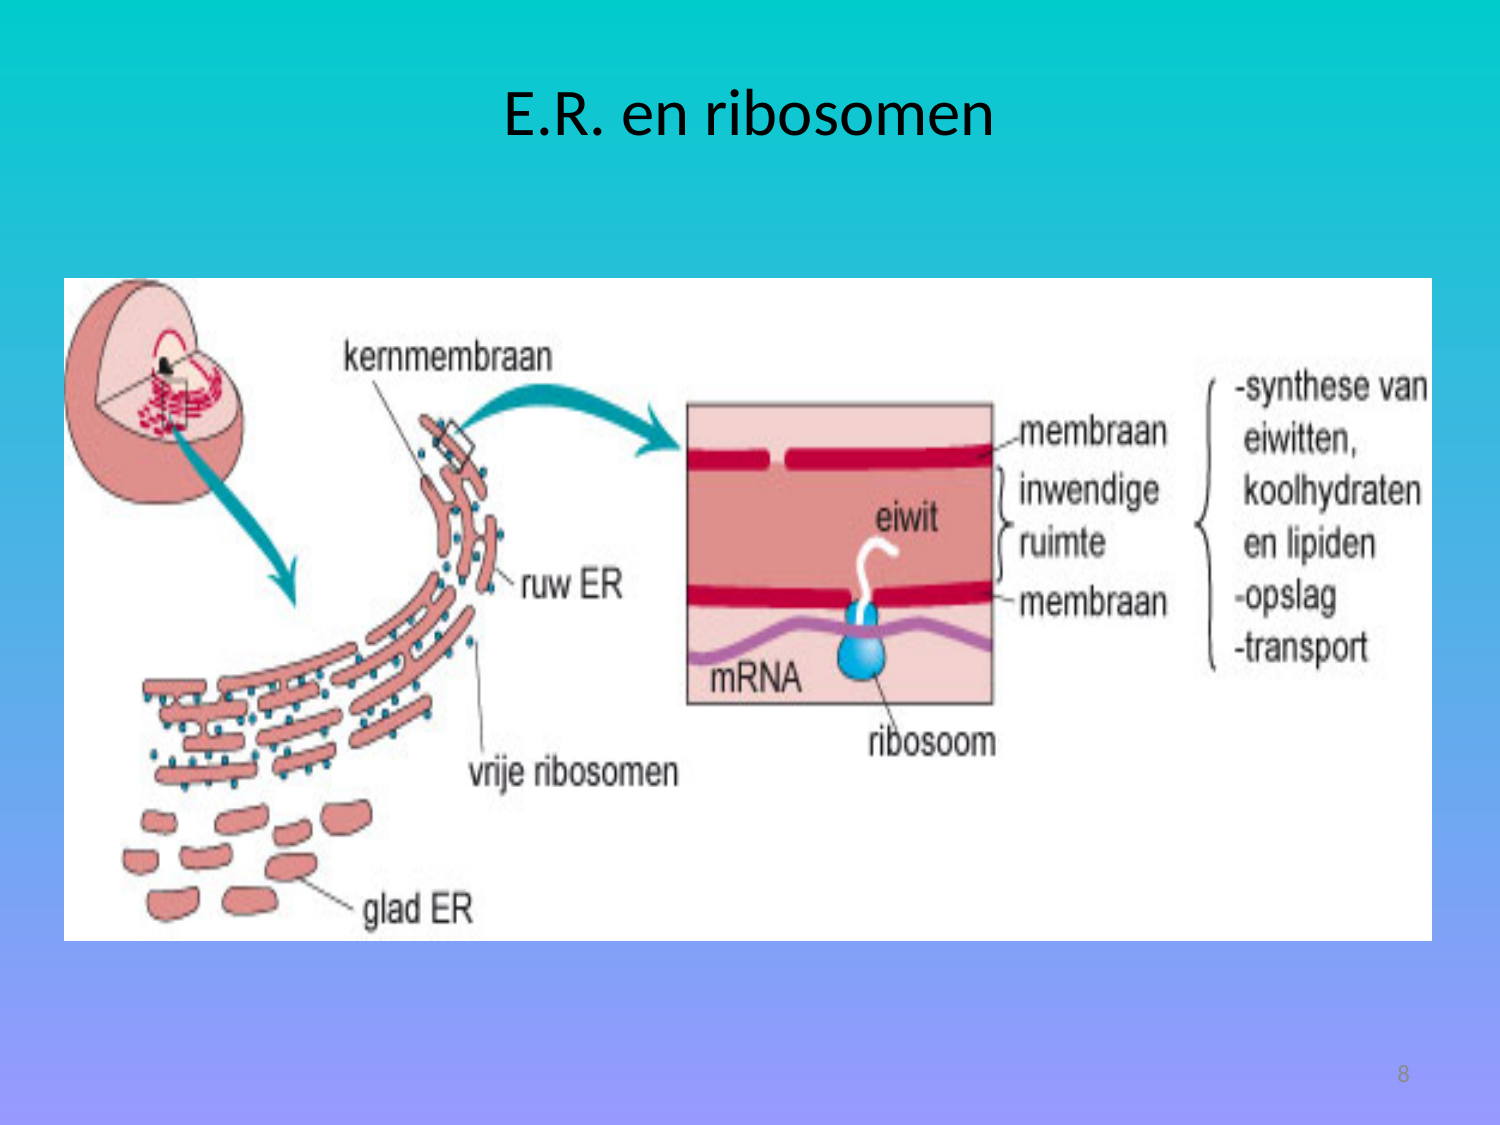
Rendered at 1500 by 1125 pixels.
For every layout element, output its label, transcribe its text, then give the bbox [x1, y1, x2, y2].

slide_number 8 [1074, 1042, 1425, 1103]
title E.R. en ribosomen [75, 45, 1425, 173]
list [64, 278, 1432, 941]
